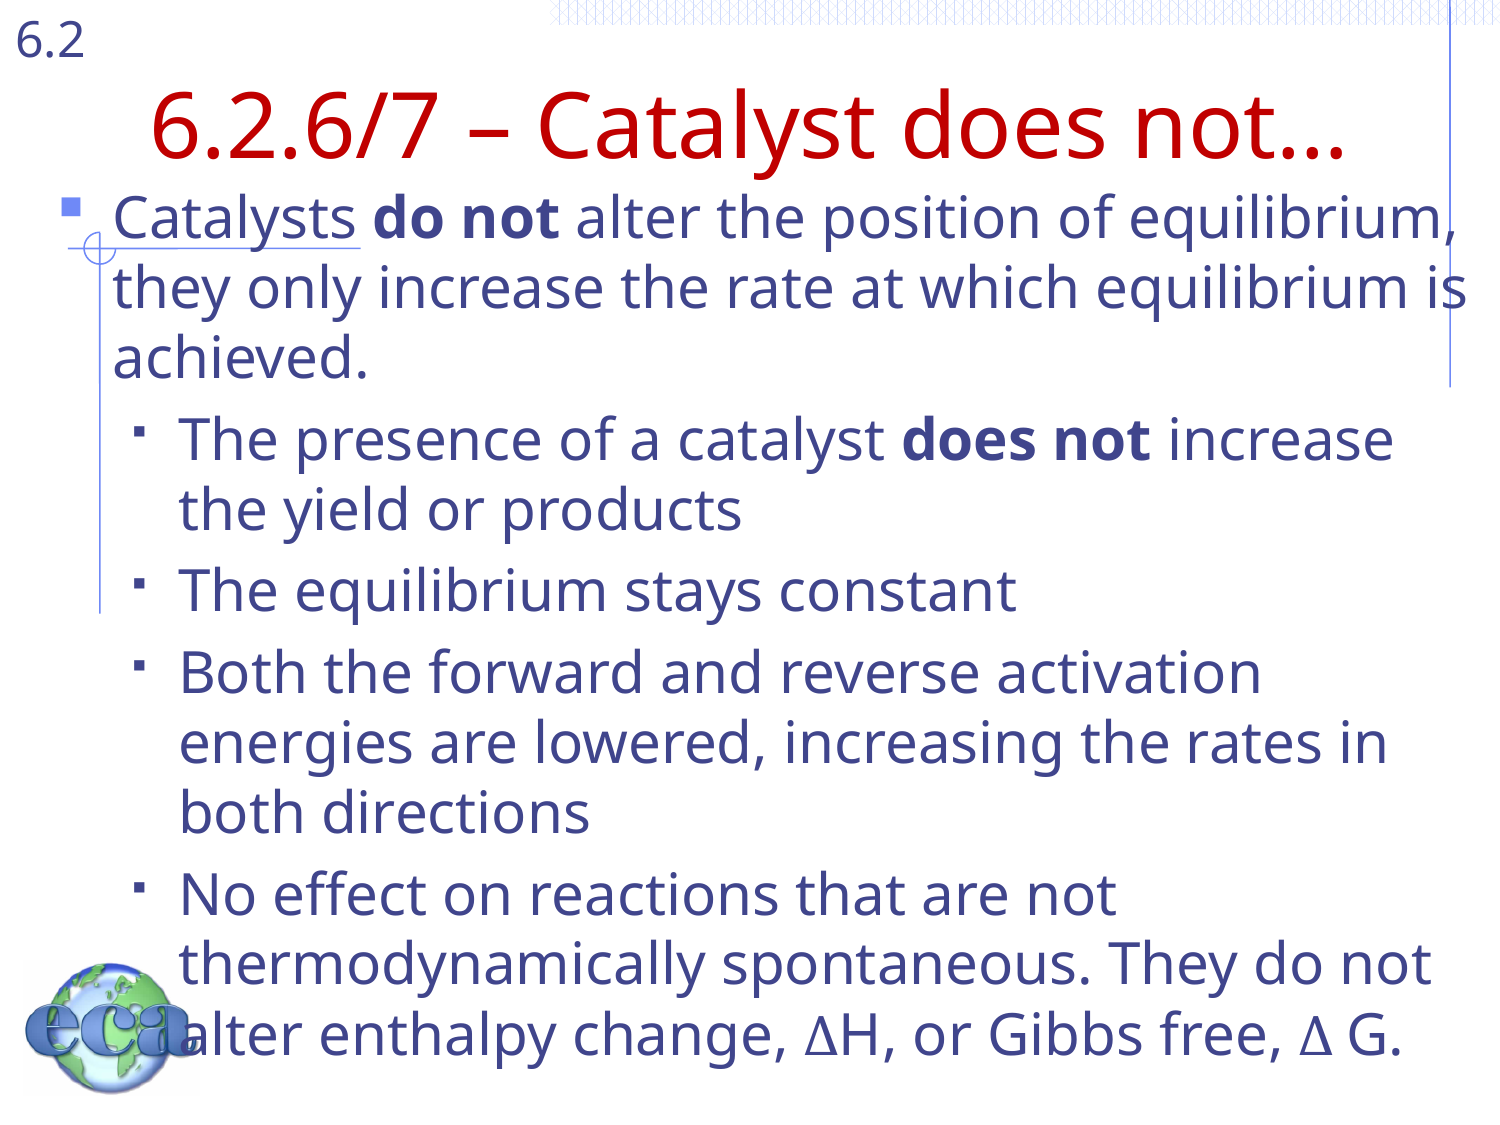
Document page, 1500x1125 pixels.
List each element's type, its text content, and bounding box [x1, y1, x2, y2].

list Catalysts do not alter the position of equilibrium, they only increase the rate at which equilibrium is achieved. The presence of a catalyst does not increase the yield or products The equilibrium stays constant Both the forward and reverse activation energies are lowered, increasing the rates in both directions No effect on reactions that are not thermodynamically spontaneous. They do not alter enthalpy change, ∆H, or Gibbs free, ∆ G. [41, 172, 1500, 894]
title 6.2.6/7 – Catalyst does not… [17, 49, 1483, 185]
picture [23, 960, 200, 1096]
